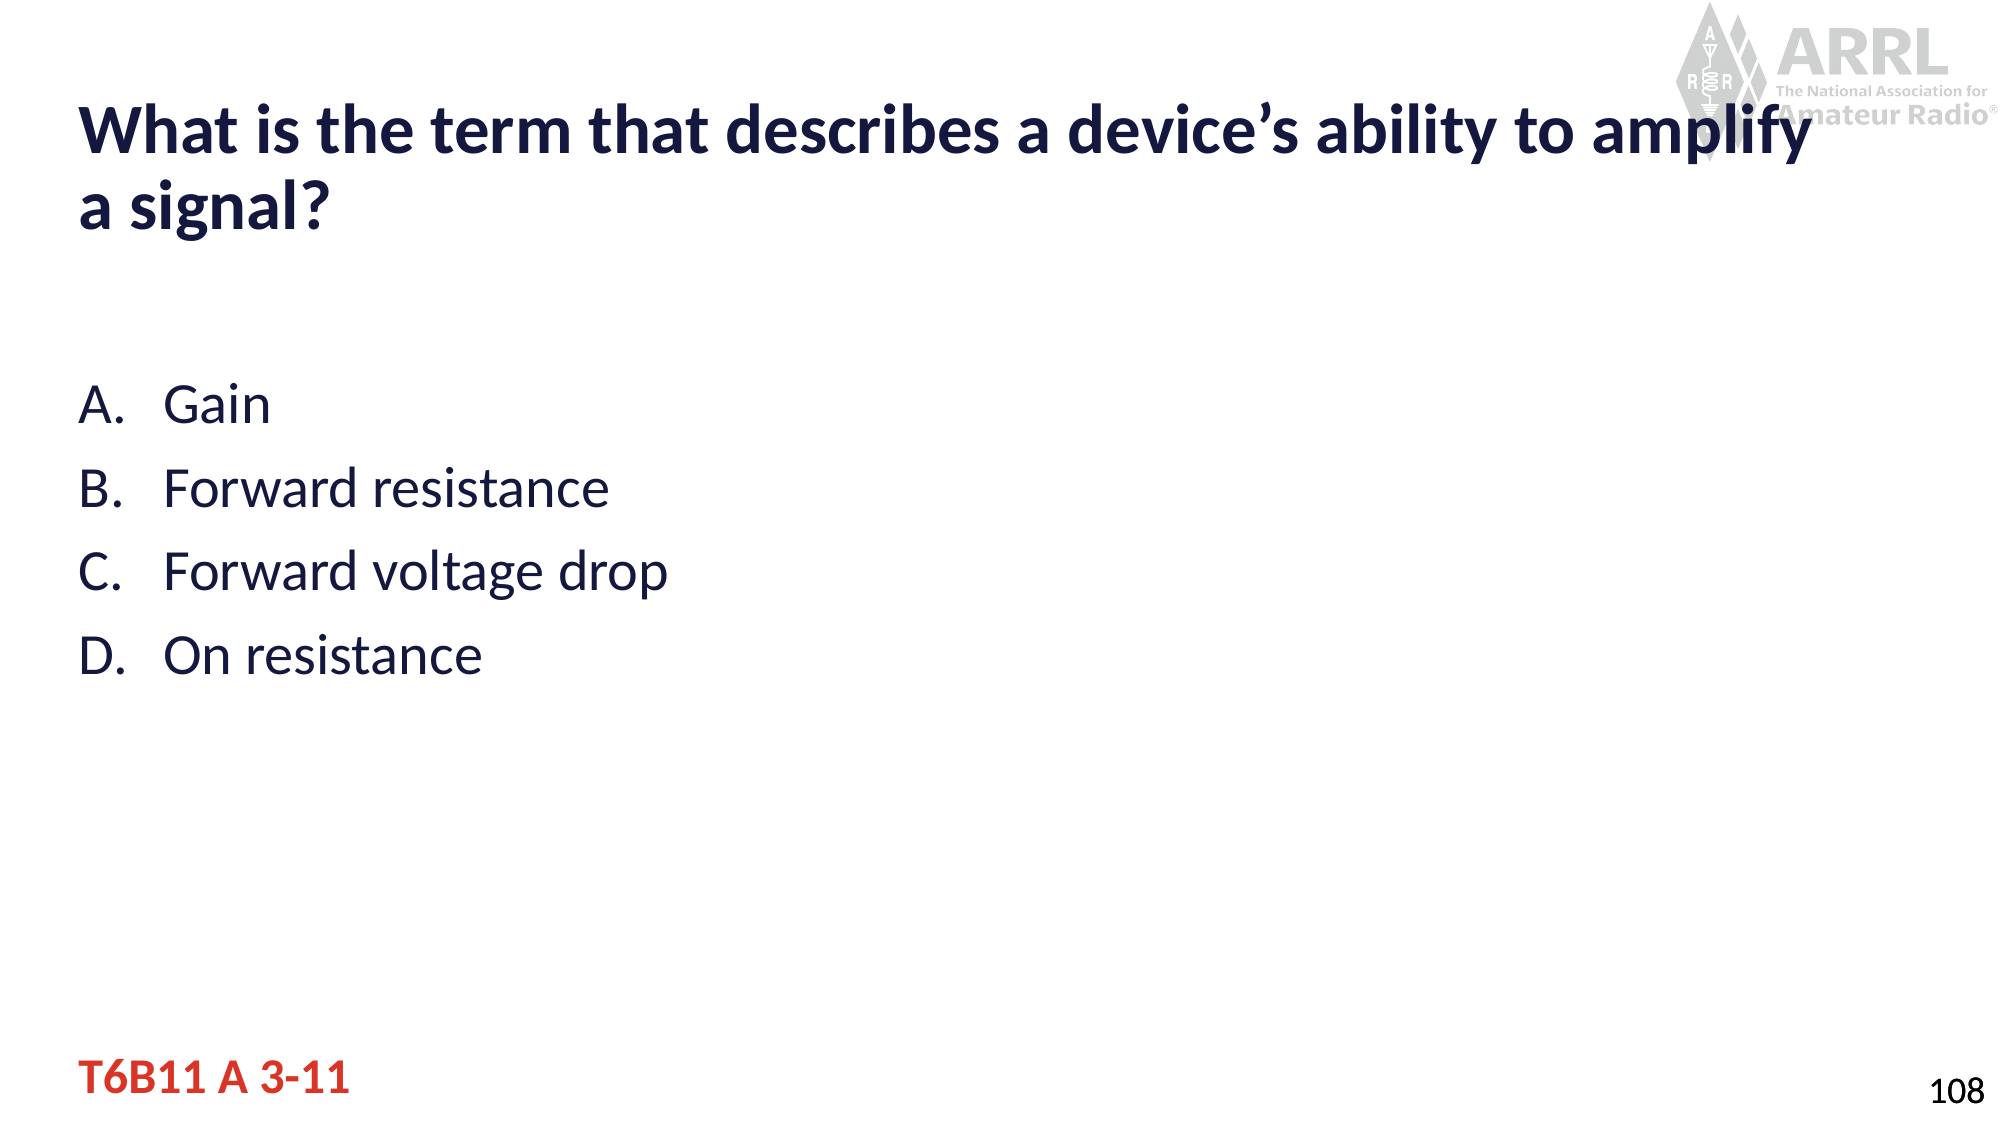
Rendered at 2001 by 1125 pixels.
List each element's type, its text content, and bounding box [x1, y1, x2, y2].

picture [1674, 0, 2000, 164]
list Gain Forward resistance Forward voltage drop On resistance [63, 365, 1863, 989]
text_box T6B11 A 3-11 [63, 1036, 921, 1112]
title What is the term that describes a device’s ability to amplify a signal? [63, 59, 1863, 278]
